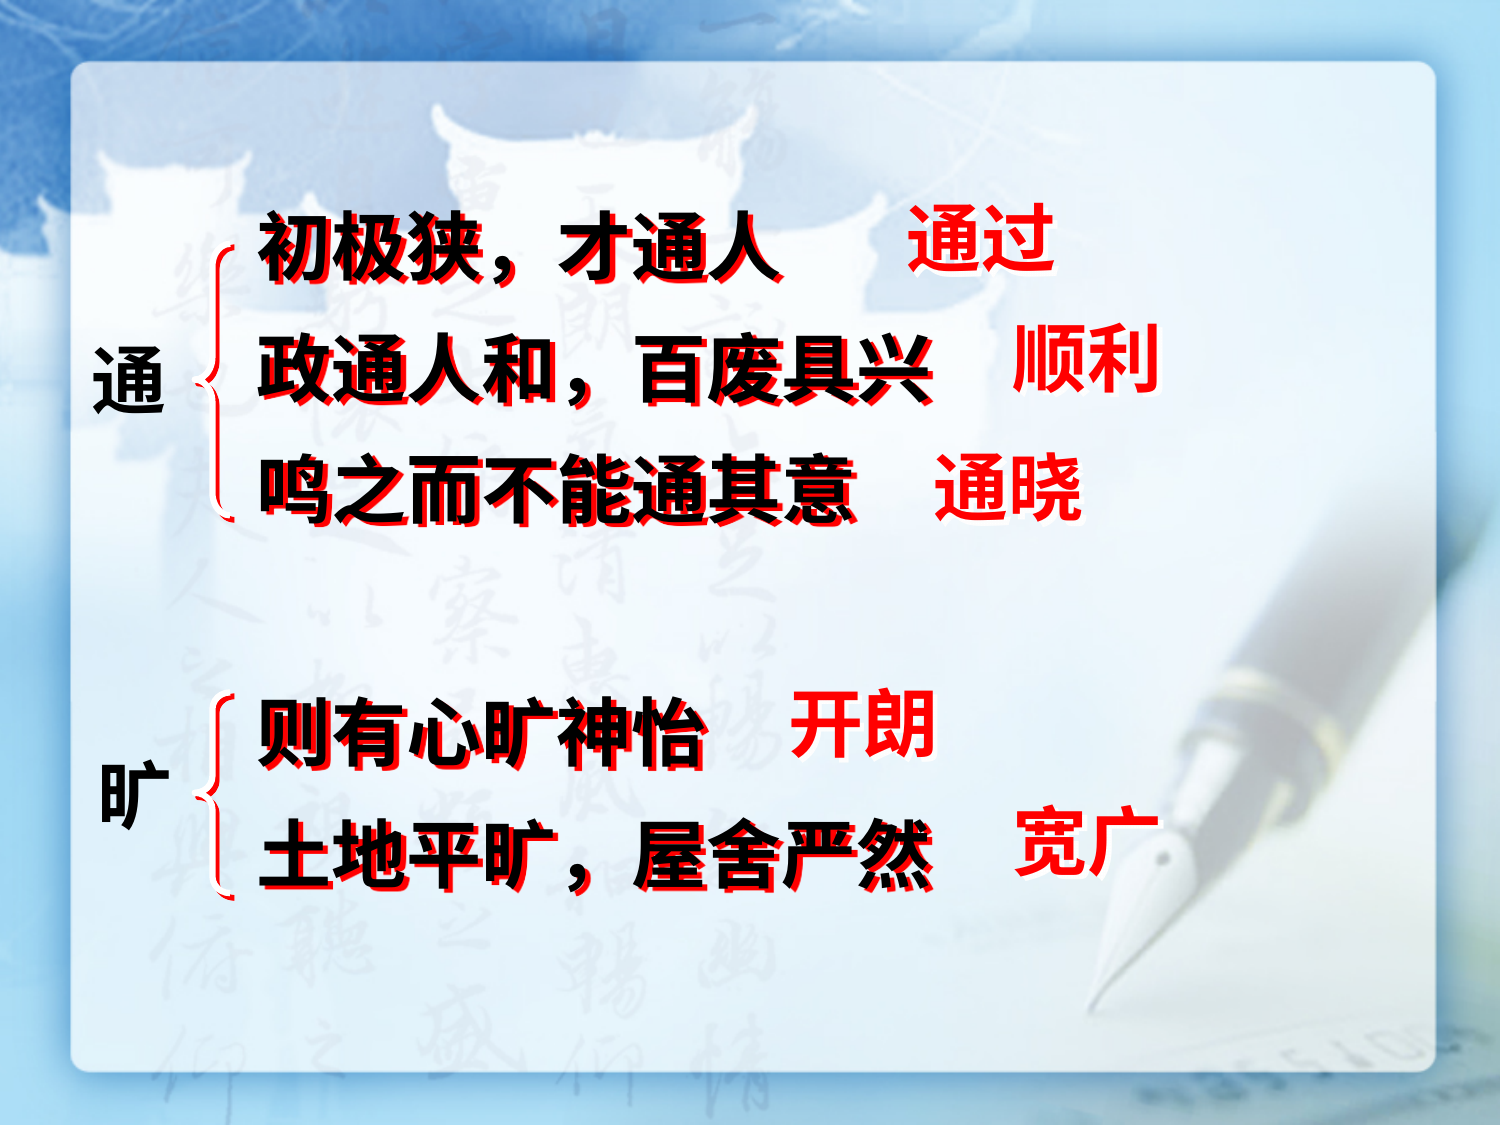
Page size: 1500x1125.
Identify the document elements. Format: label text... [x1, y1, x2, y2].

text_box 初极狭，才通人 政通人和，百废具兴 鸣之而不能通其意 则有心旷神怡 土地平旷，屋舍严然 [242, 160, 1022, 905]
text_box 通 [76, 326, 207, 431]
text_box 开朗 [773, 668, 993, 774]
text_box 宽广 [998, 786, 1246, 892]
text_box [194, 243, 231, 516]
picture [0, 0, 1500, 1125]
text_box [194, 692, 231, 894]
text_box 通晓 [919, 433, 1140, 539]
text_box 通过 [891, 184, 1117, 290]
text_box 顺利 [998, 303, 1212, 409]
text_box 旷 [83, 740, 207, 846]
